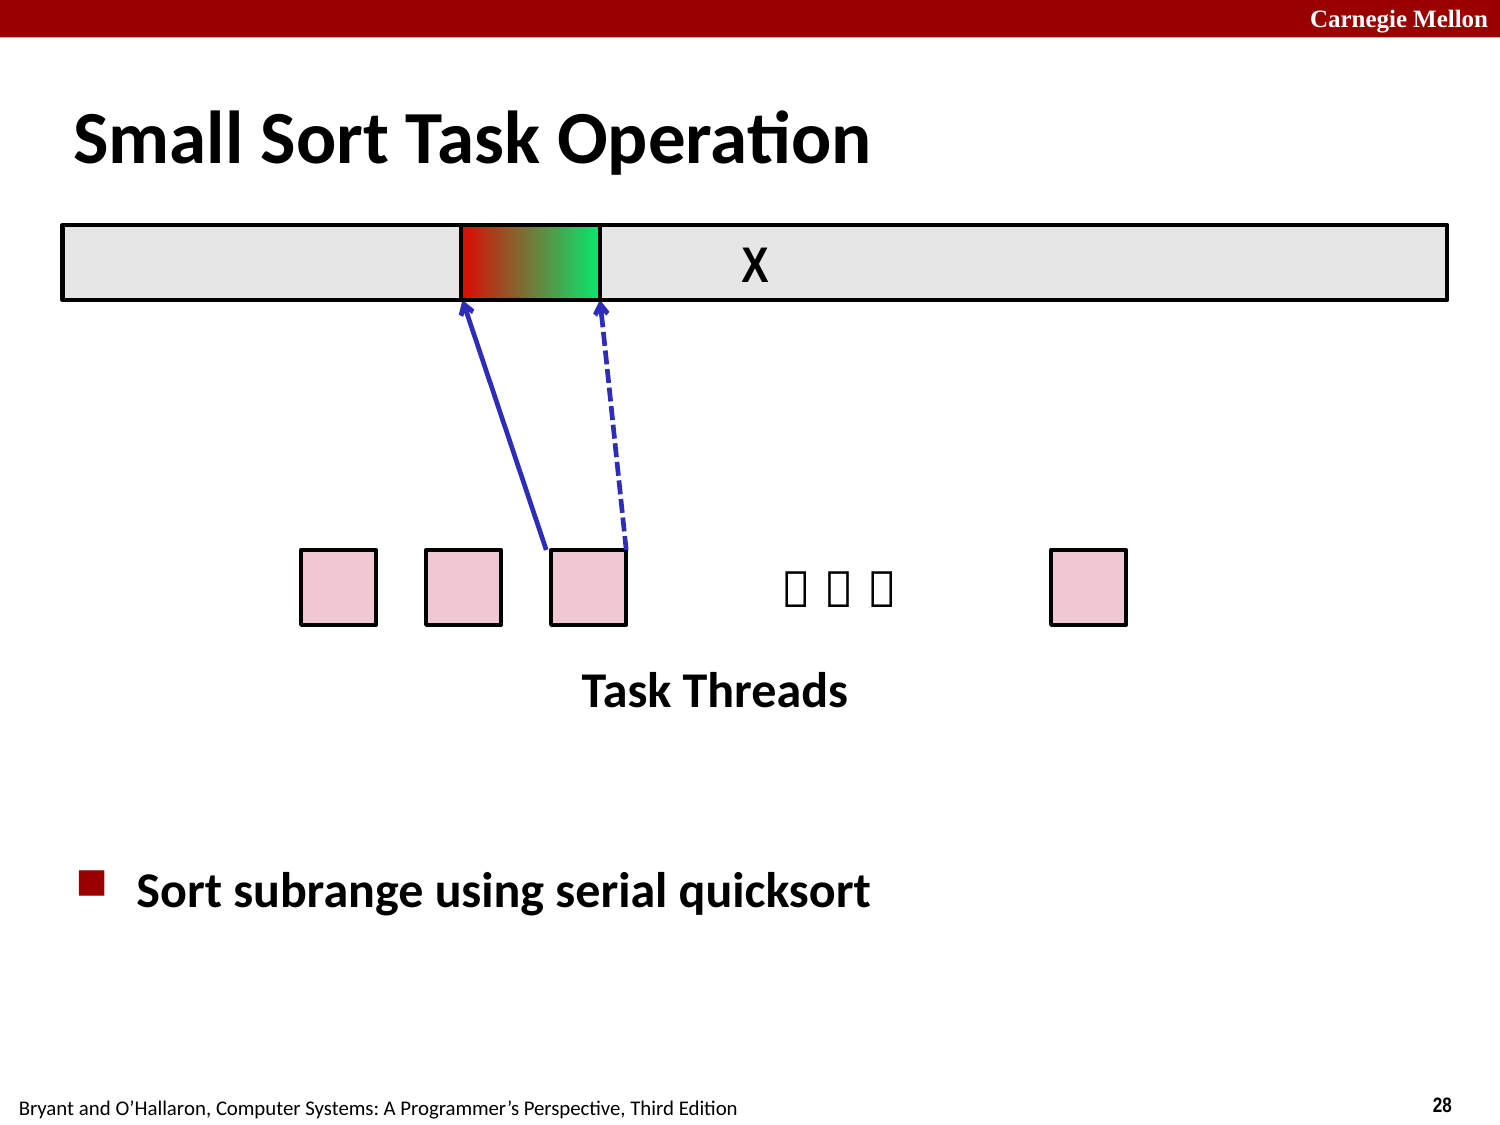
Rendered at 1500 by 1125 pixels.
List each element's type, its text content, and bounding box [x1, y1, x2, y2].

text_box [461, 224, 600, 300]
text_box X [600, 224, 1448, 300]
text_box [599, 299, 627, 551]
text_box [300, 549, 1127, 725]
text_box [462, 299, 547, 551]
text_box X [62, 224, 461, 300]
list Sort subrange using serial quicksort [64, 849, 1361, 1040]
title Small Sort Task Operation [58, 71, 1305, 197]
